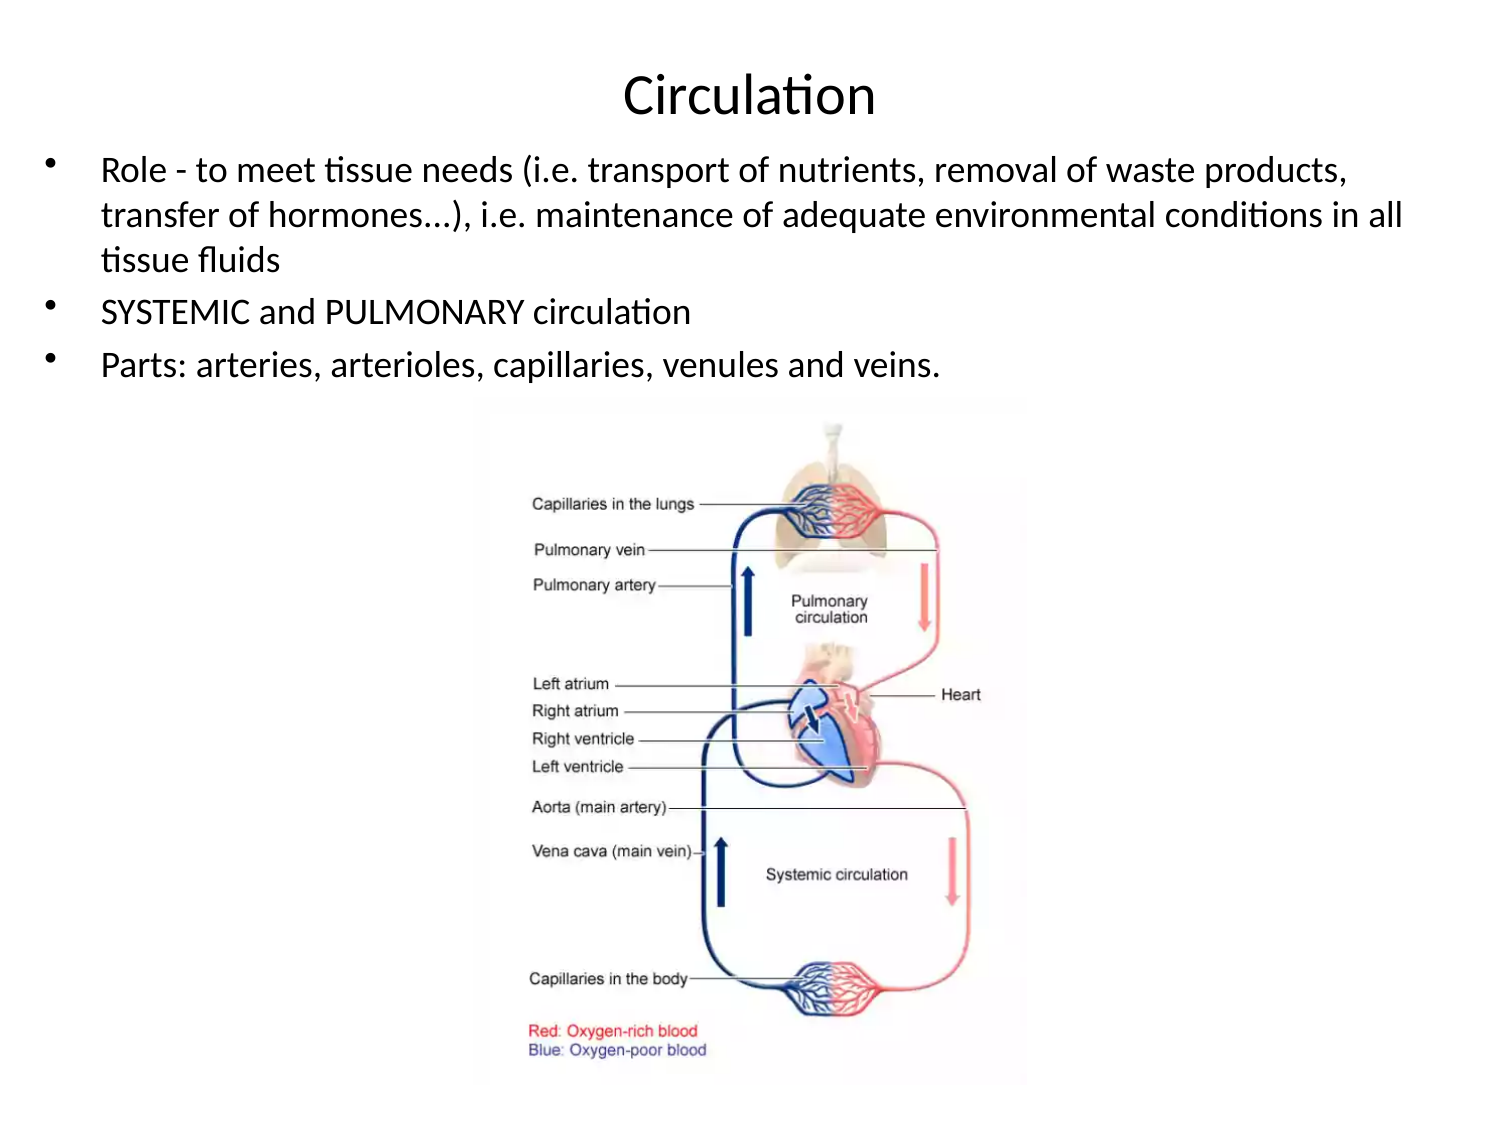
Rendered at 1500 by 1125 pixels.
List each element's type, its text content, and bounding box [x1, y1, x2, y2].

list Role - to meet tissue needs (i.e. transport of nutrients, removal of waste products, transfer of hormones...), i.e. maintenance of adequate environmental conditions in all tissue fluids SYSTEMIC and PULMONARY circulation Parts: arteries, arterioles, capillaries, venules and veins. [29, 136, 1471, 1118]
picture [473, 396, 1027, 1085]
title Circulation [74, 44, 1426, 136]
